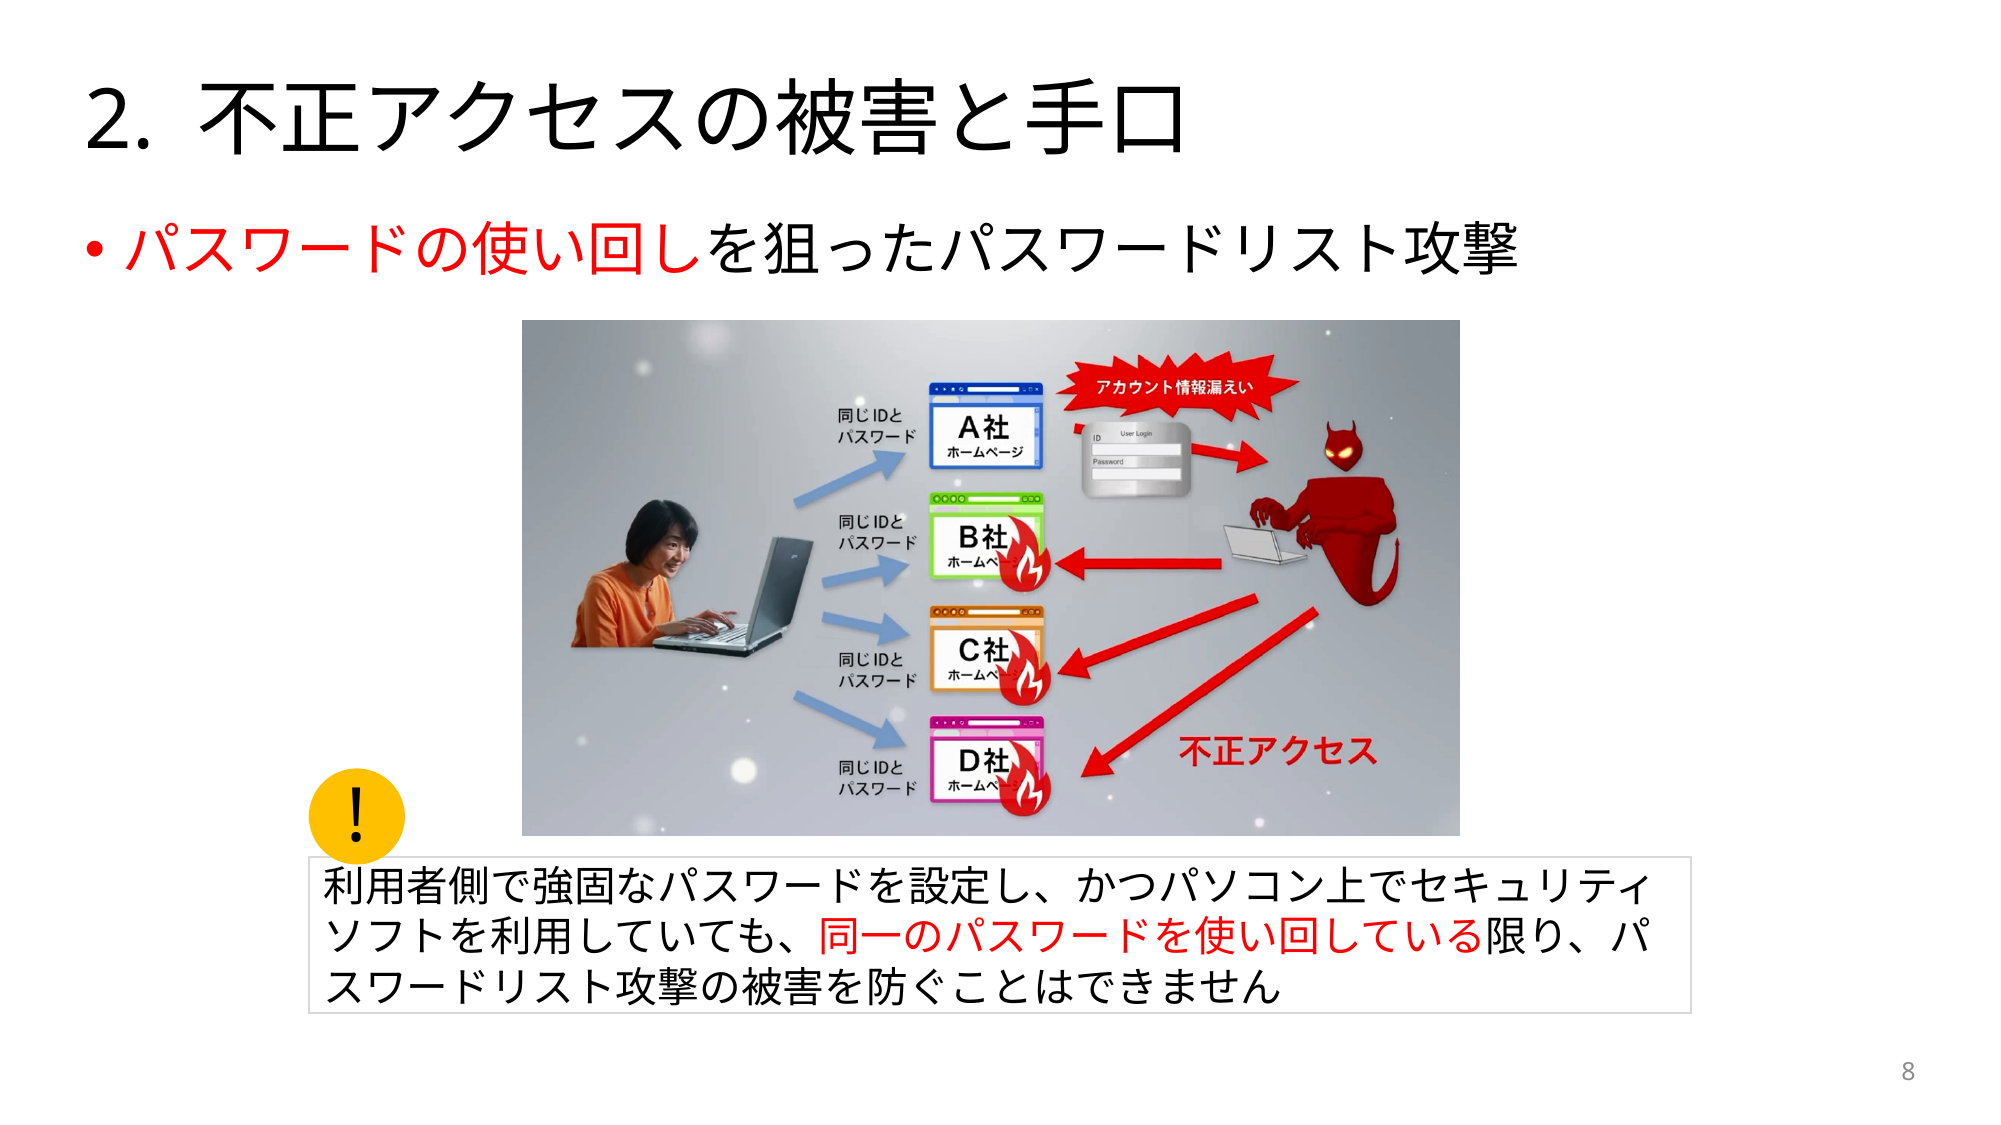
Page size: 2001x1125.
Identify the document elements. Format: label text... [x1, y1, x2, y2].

picture [522, 320, 1460, 836]
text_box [308, 759, 415, 866]
slide_number 8 [1480, 1042, 1931, 1103]
text_box 利用者側で強固なパスワードを設定し、かつパソコン上でセキュリティソフトを利用していても、同一のパスワードを使い回している限り、パスワードリスト攻撃の被害を防ぐことはできません [308, 856, 1692, 1014]
list パスワードの使い回しを狙ったパスワードリスト攻撃 [69, 212, 1931, 1014]
title 2. 不正アクセスの被害と手口 [69, 59, 1931, 183]
